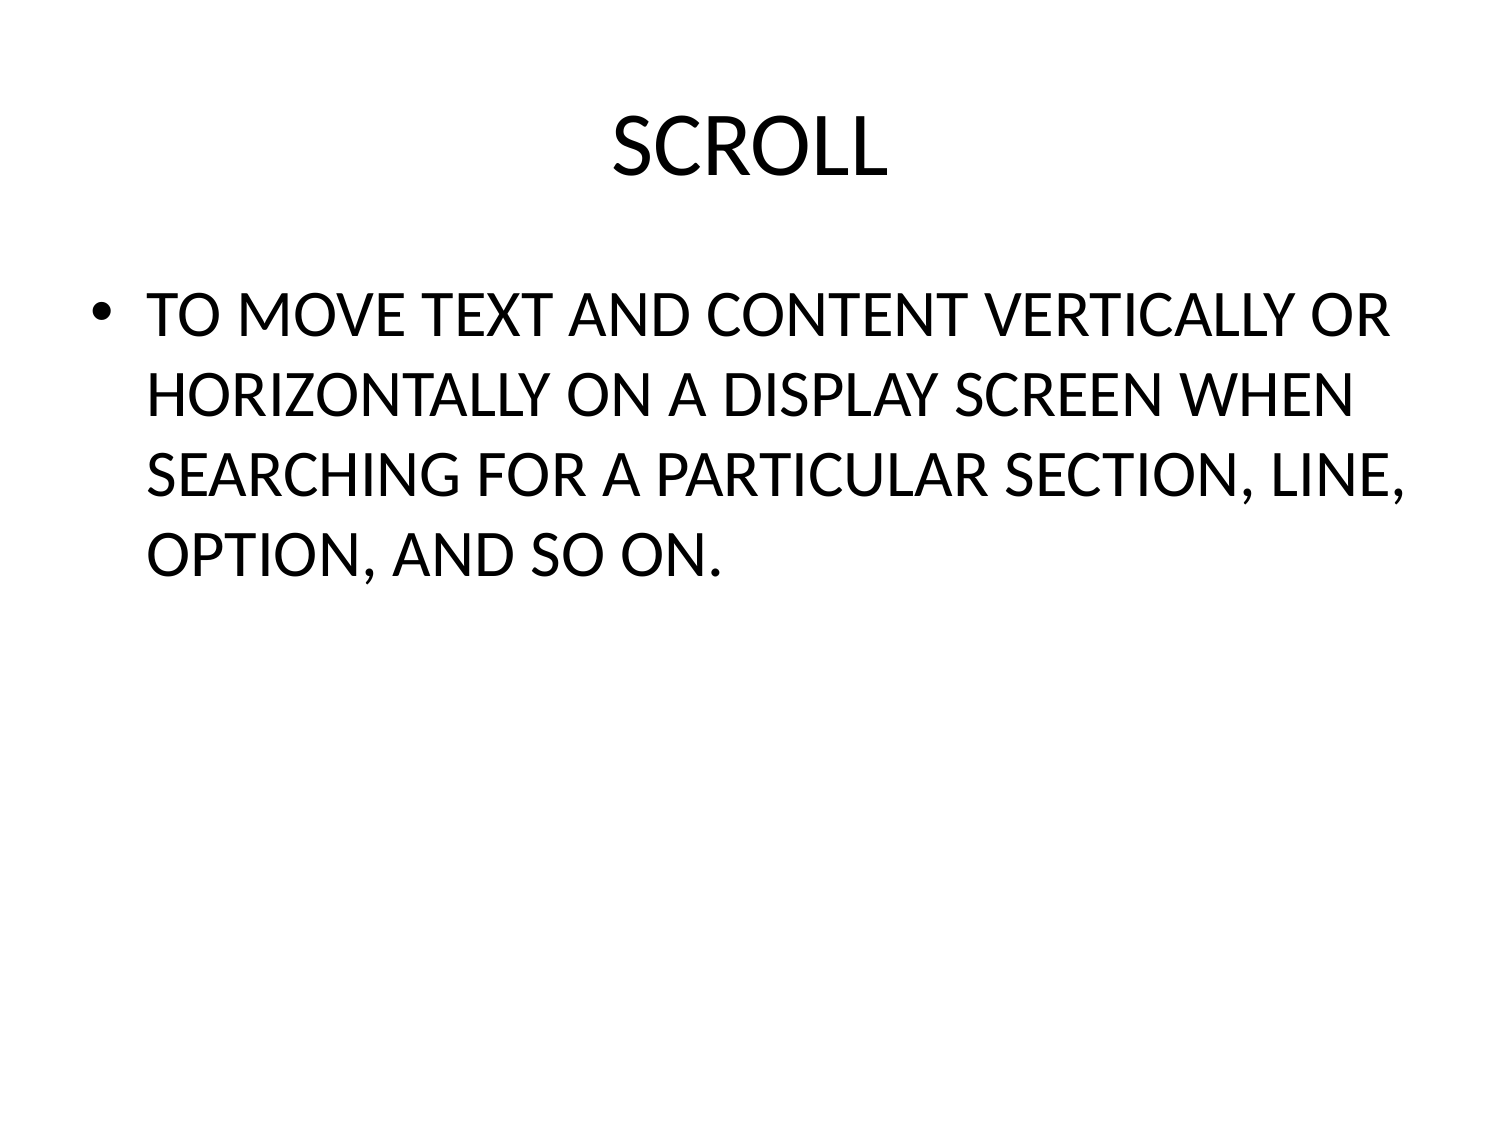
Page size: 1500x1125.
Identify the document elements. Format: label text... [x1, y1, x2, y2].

title SCROLL [75, 45, 1425, 233]
list TO MOVE TEXT AND CONTENT VERTICALLY OR HORIZONTALLY ON A DISPLAY SCREEN WHEN SEARCHING FOR A PARTICULAR SECTION, LINE, OPTION, AND SO ON. [75, 262, 1425, 1005]
